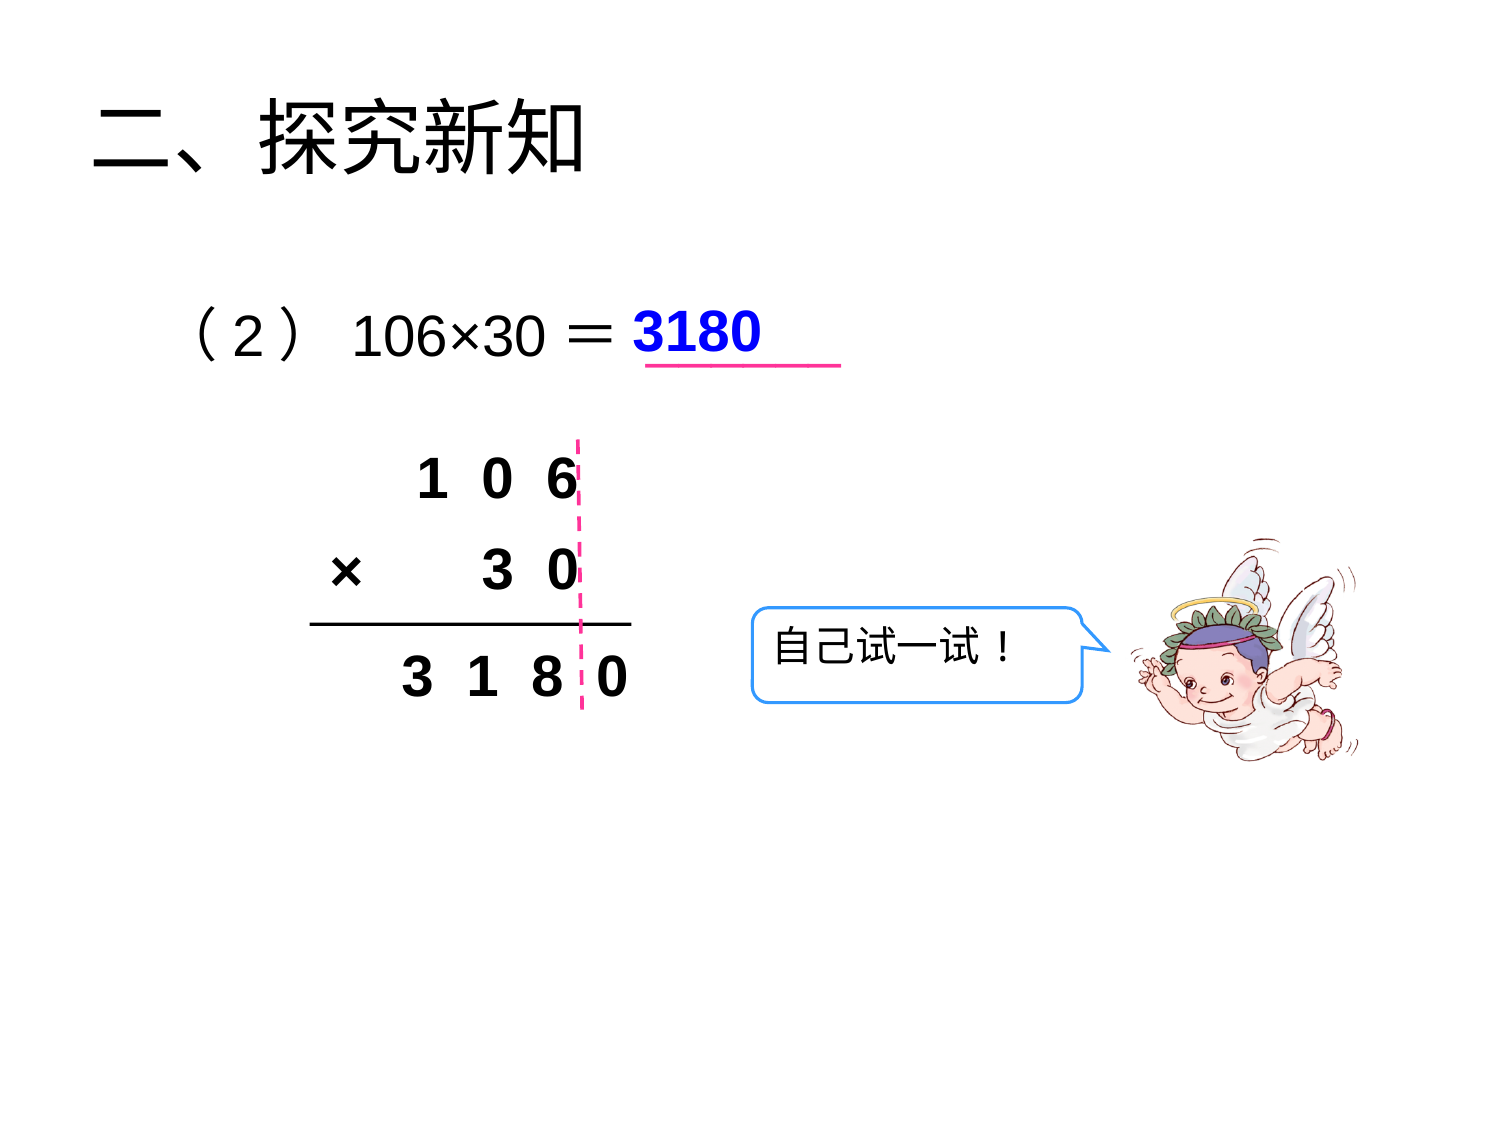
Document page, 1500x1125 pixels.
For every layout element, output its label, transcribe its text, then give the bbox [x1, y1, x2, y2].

text_box 3180 [617, 285, 801, 371]
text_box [752, 534, 1374, 767]
text_box 二、探究新知 [74, 78, 1081, 218]
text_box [301, 432, 644, 731]
text_box （2）106×30＝ ______ [145, 290, 1090, 376]
